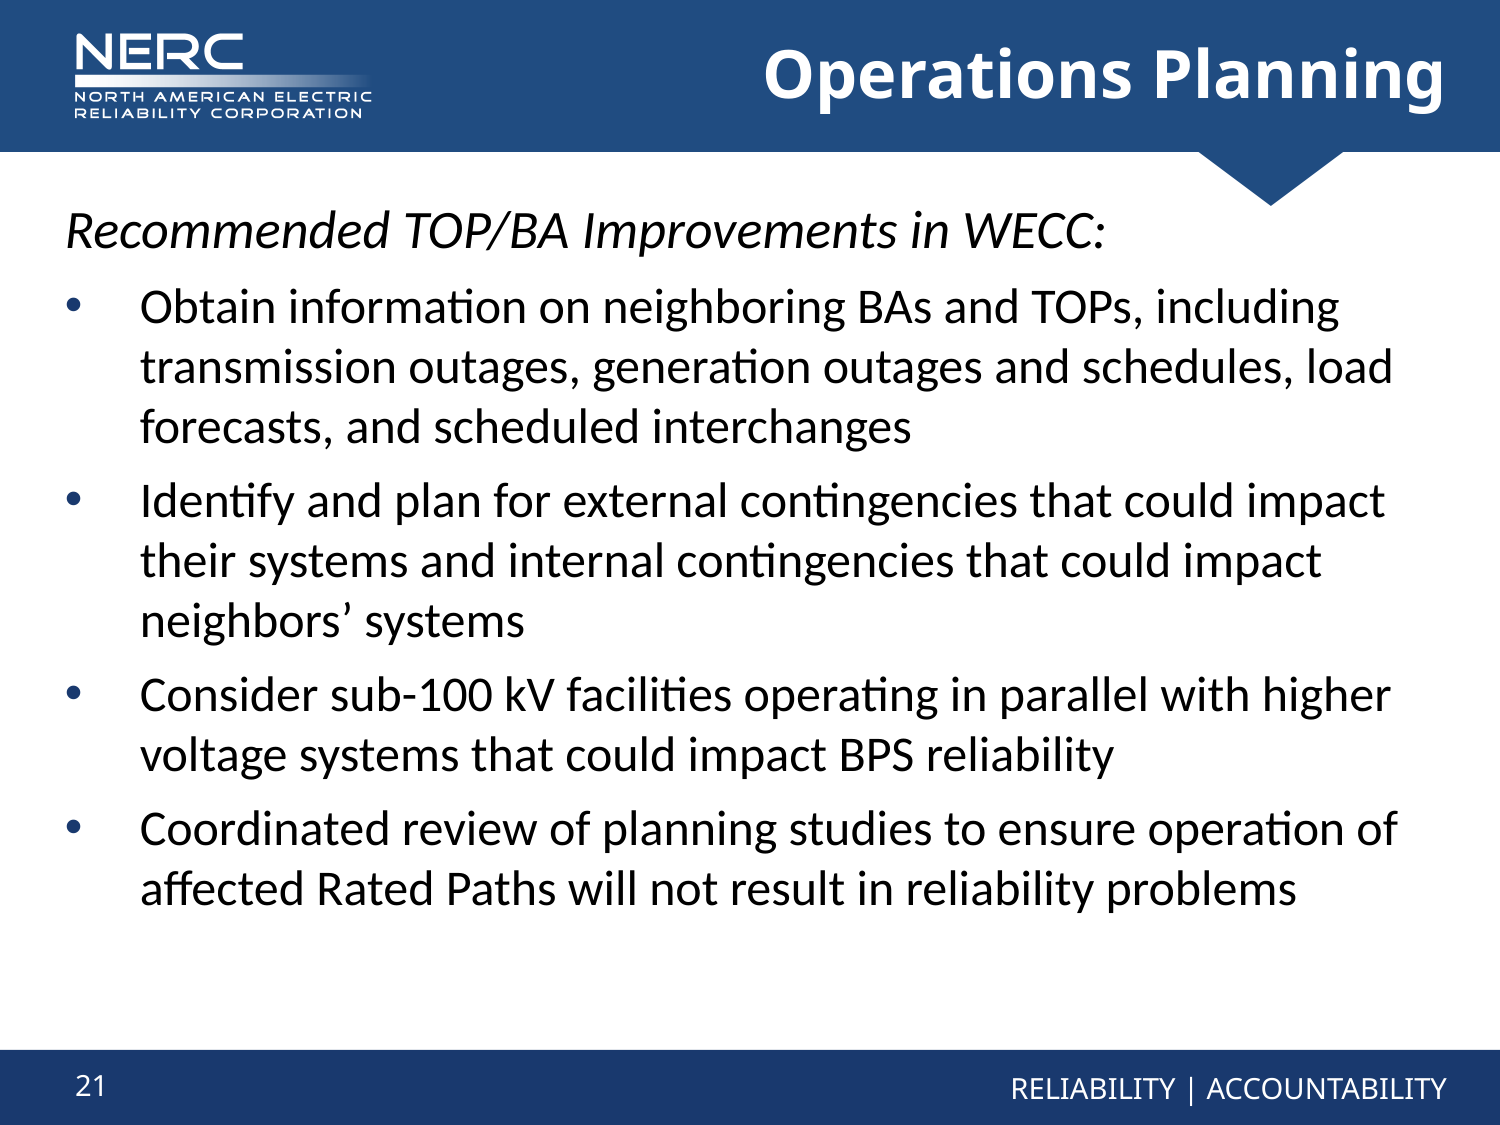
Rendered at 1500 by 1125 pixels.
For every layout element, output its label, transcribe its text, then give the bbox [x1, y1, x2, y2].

list Recommended TOP/BA Improvements in WECC: Obtain information on neighboring BAs and TOPs, including transmission outages, generation outages and schedules, load forecasts, and scheduled interchanges Identify and plan for external contingencies that could impact their systems and internal contingencies that could impact neighbors’ systems Consider sub-100 kV facilities operating in parallel with higher voltage systems that could impact BPS reliability Coordinated review of planning studies to ensure operation of affected Rated Paths will not result in reliability problems [50, 187, 1500, 875]
title Operations Planning [412, 24, 1463, 133]
picture [0, 0, 1500, 206]
